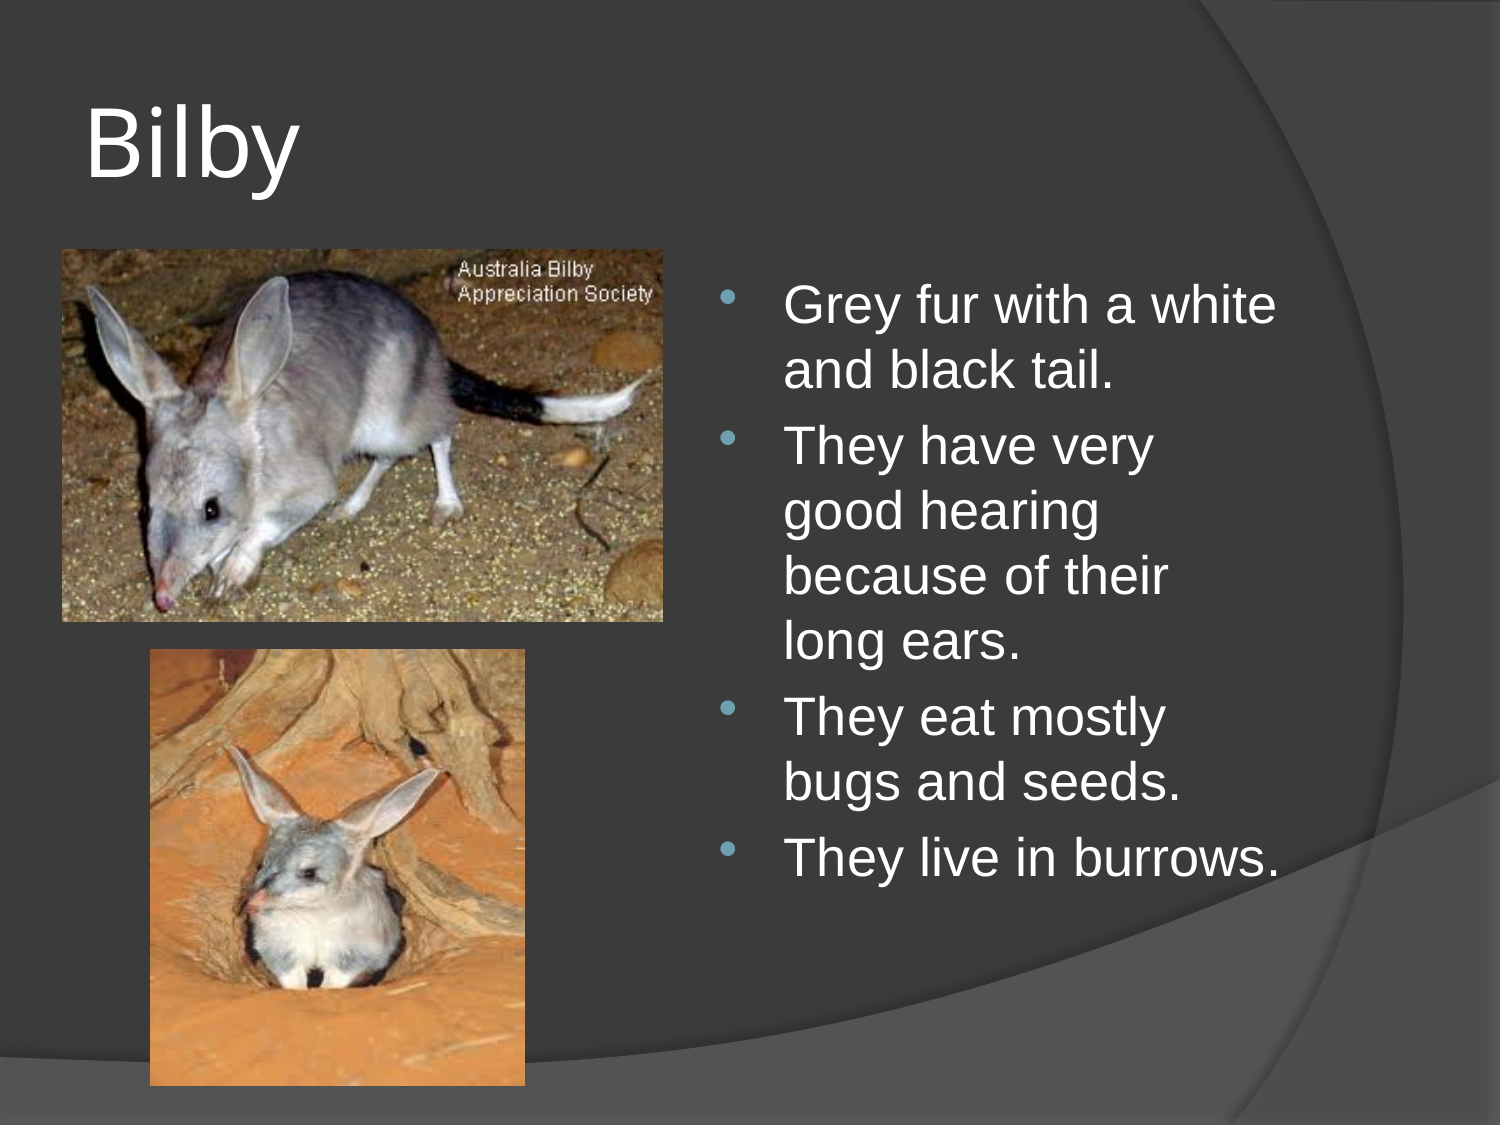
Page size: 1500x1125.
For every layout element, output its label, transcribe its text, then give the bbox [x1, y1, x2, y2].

picture [149, 649, 526, 1087]
title Bilby [75, 45, 1300, 233]
list Grey fur with a white and black tail. They have very good hearing because of their long ears. They eat mostly bugs and seeds. They live in burrows. [699, 262, 1300, 1005]
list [62, 249, 663, 622]
